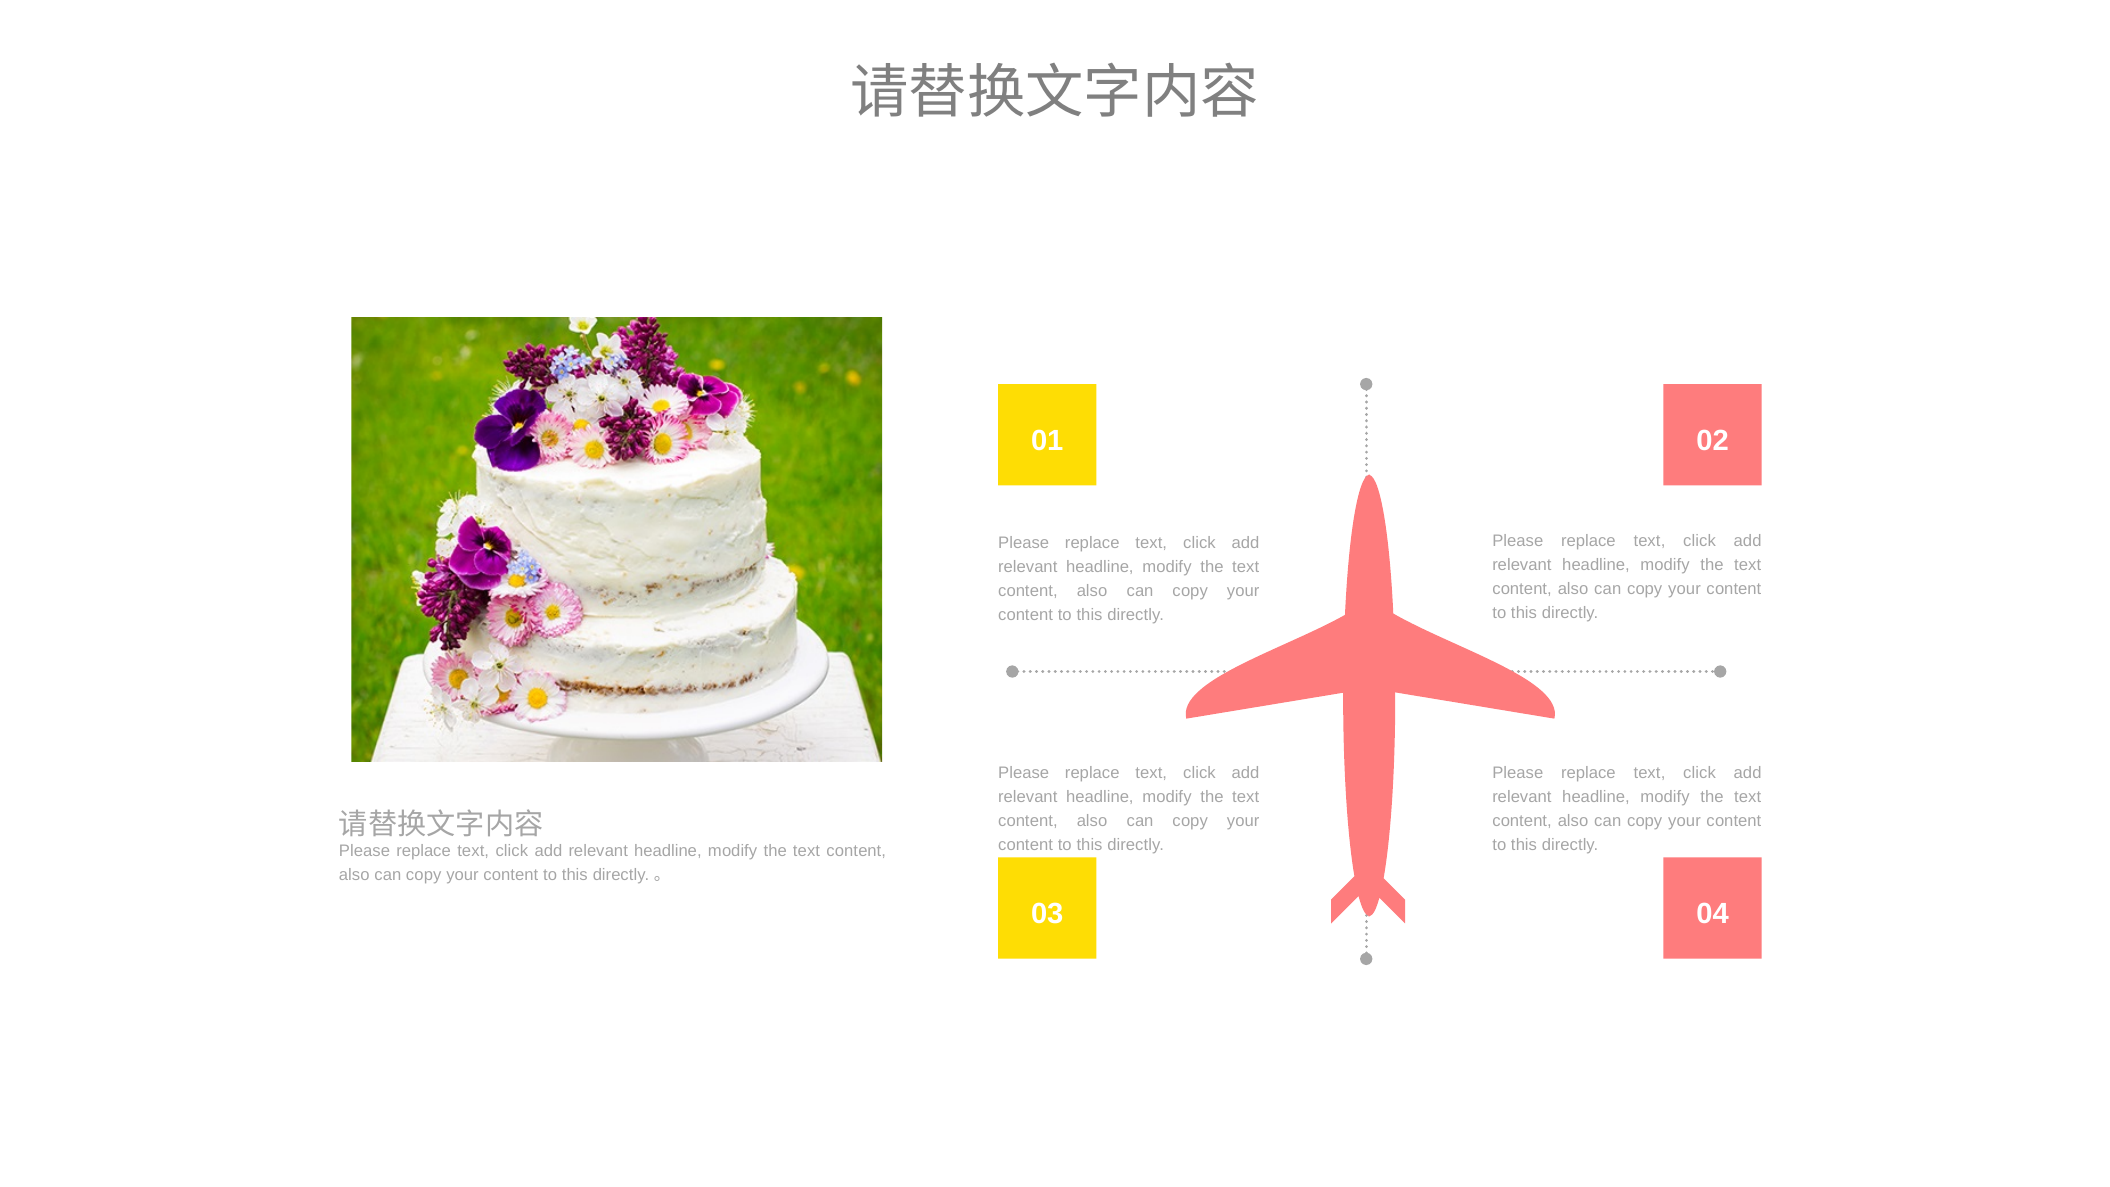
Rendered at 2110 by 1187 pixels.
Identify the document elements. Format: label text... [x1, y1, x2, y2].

text_box [1184, 672, 1366, 927]
text_box Please replace text, click add relevant headline, modify the text content, also can copy your content to this directly. [1492, 758, 1762, 854]
text_box [1226, 475, 1366, 671]
text_box 01 [997, 383, 1098, 486]
text_box 请替换文字内容 [820, 32, 1289, 124]
text_box 请替换文字内容 [339, 798, 650, 836]
text_box Please replace text, click add relevant headline, modify the text content, also can copy your content to this directly. [998, 758, 1260, 854]
text_box Please replace text, click add relevant headline, modify the text content, also can copy your content to this directly.。 [339, 836, 888, 884]
text_box Please replace text, click add relevant headline, modify the text content, also can copy your content to this directly. [1492, 525, 1762, 622]
text_box Please replace text, click add relevant headline, modify the text content, also can copy your content to this directly. [998, 527, 1260, 624]
text_box 02 [1662, 383, 1763, 486]
text_box [1367, 672, 1556, 926]
text_box 04 [1662, 856, 1763, 960]
text_box [1367, 473, 1515, 671]
text_box [350, 317, 883, 763]
text_box 03 [997, 856, 1098, 960]
